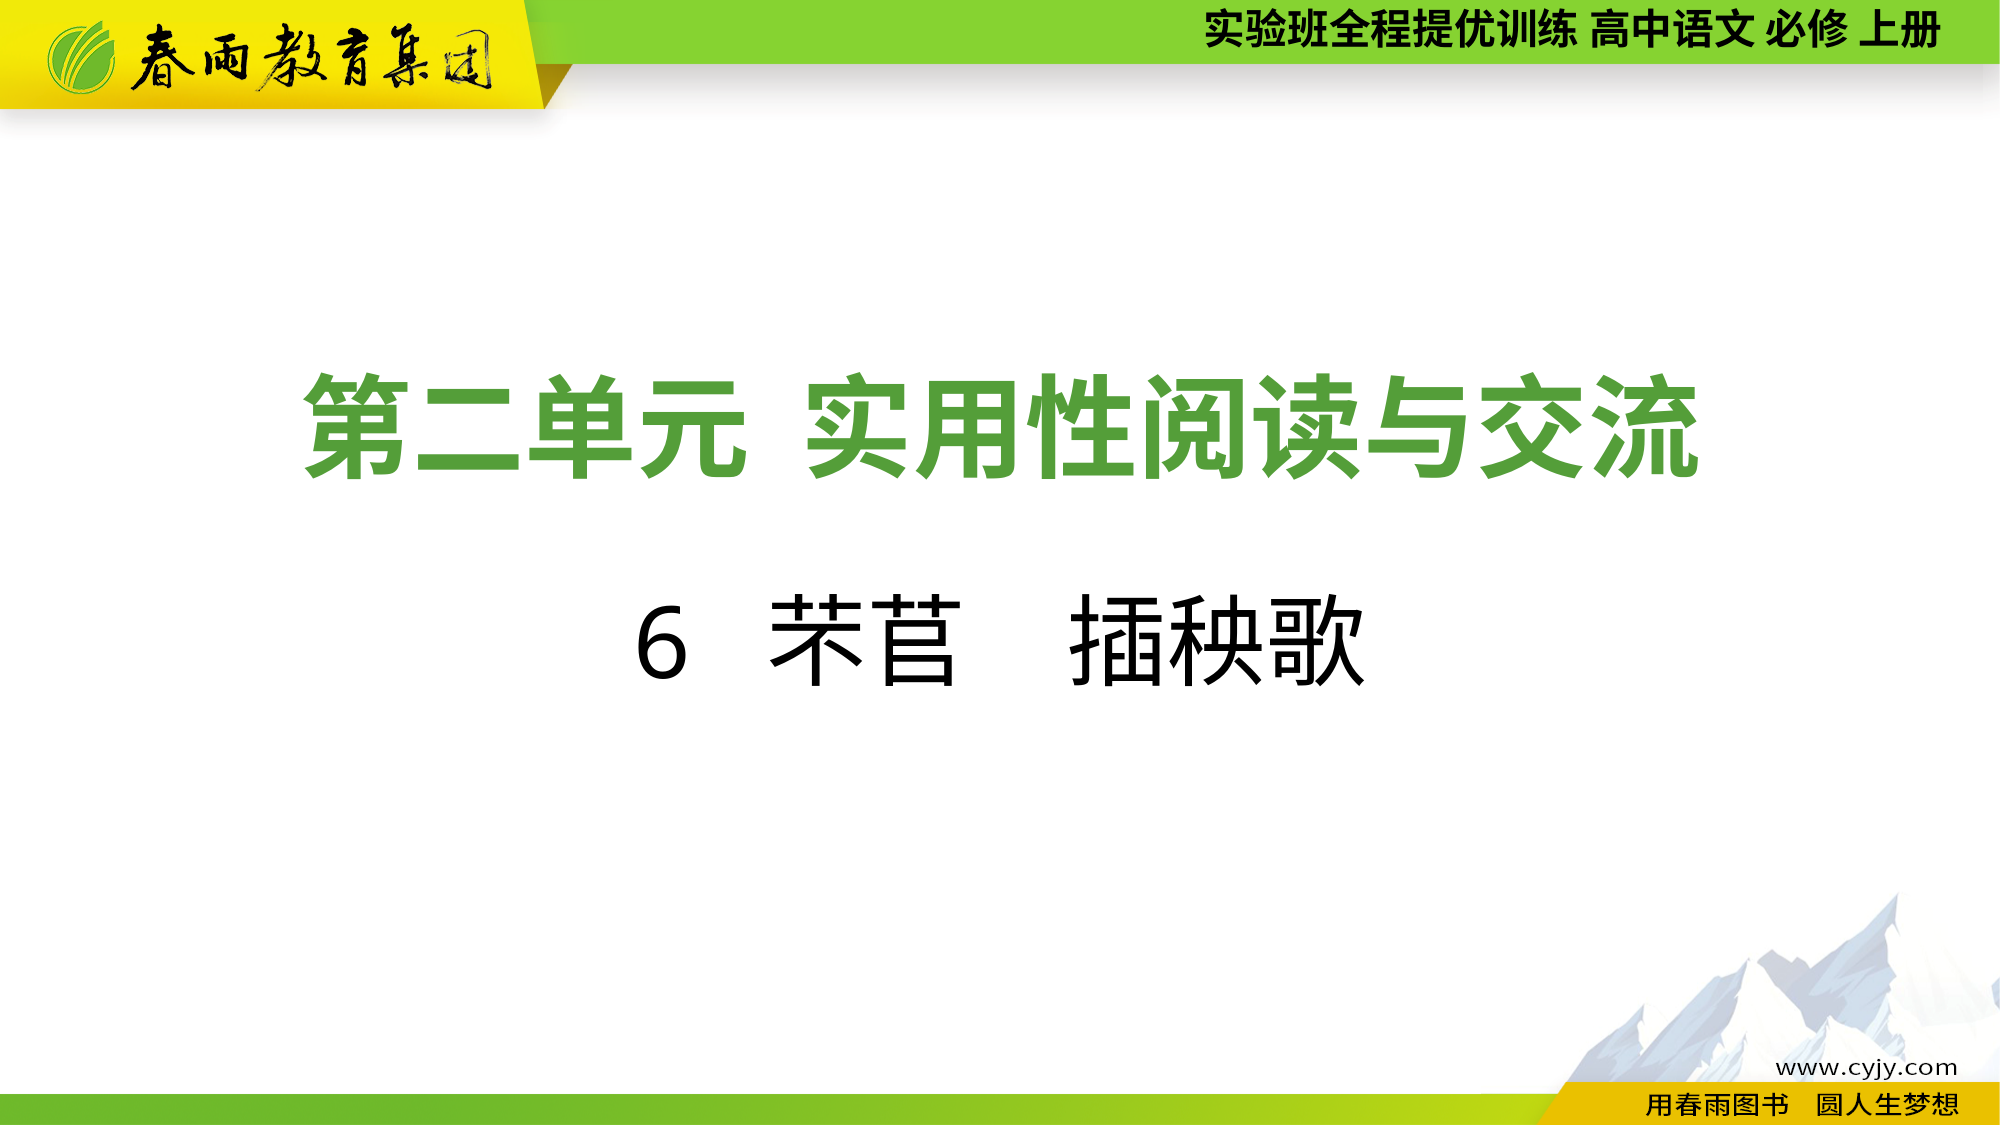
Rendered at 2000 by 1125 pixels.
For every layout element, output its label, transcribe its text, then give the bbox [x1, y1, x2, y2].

picture [0, 0, 2000, 1125]
text_box 6 芣苢 插秧歌 [54, 511, 1946, 706]
text_box 第二单元 实用性阅读与交流 [54, 282, 1946, 500]
